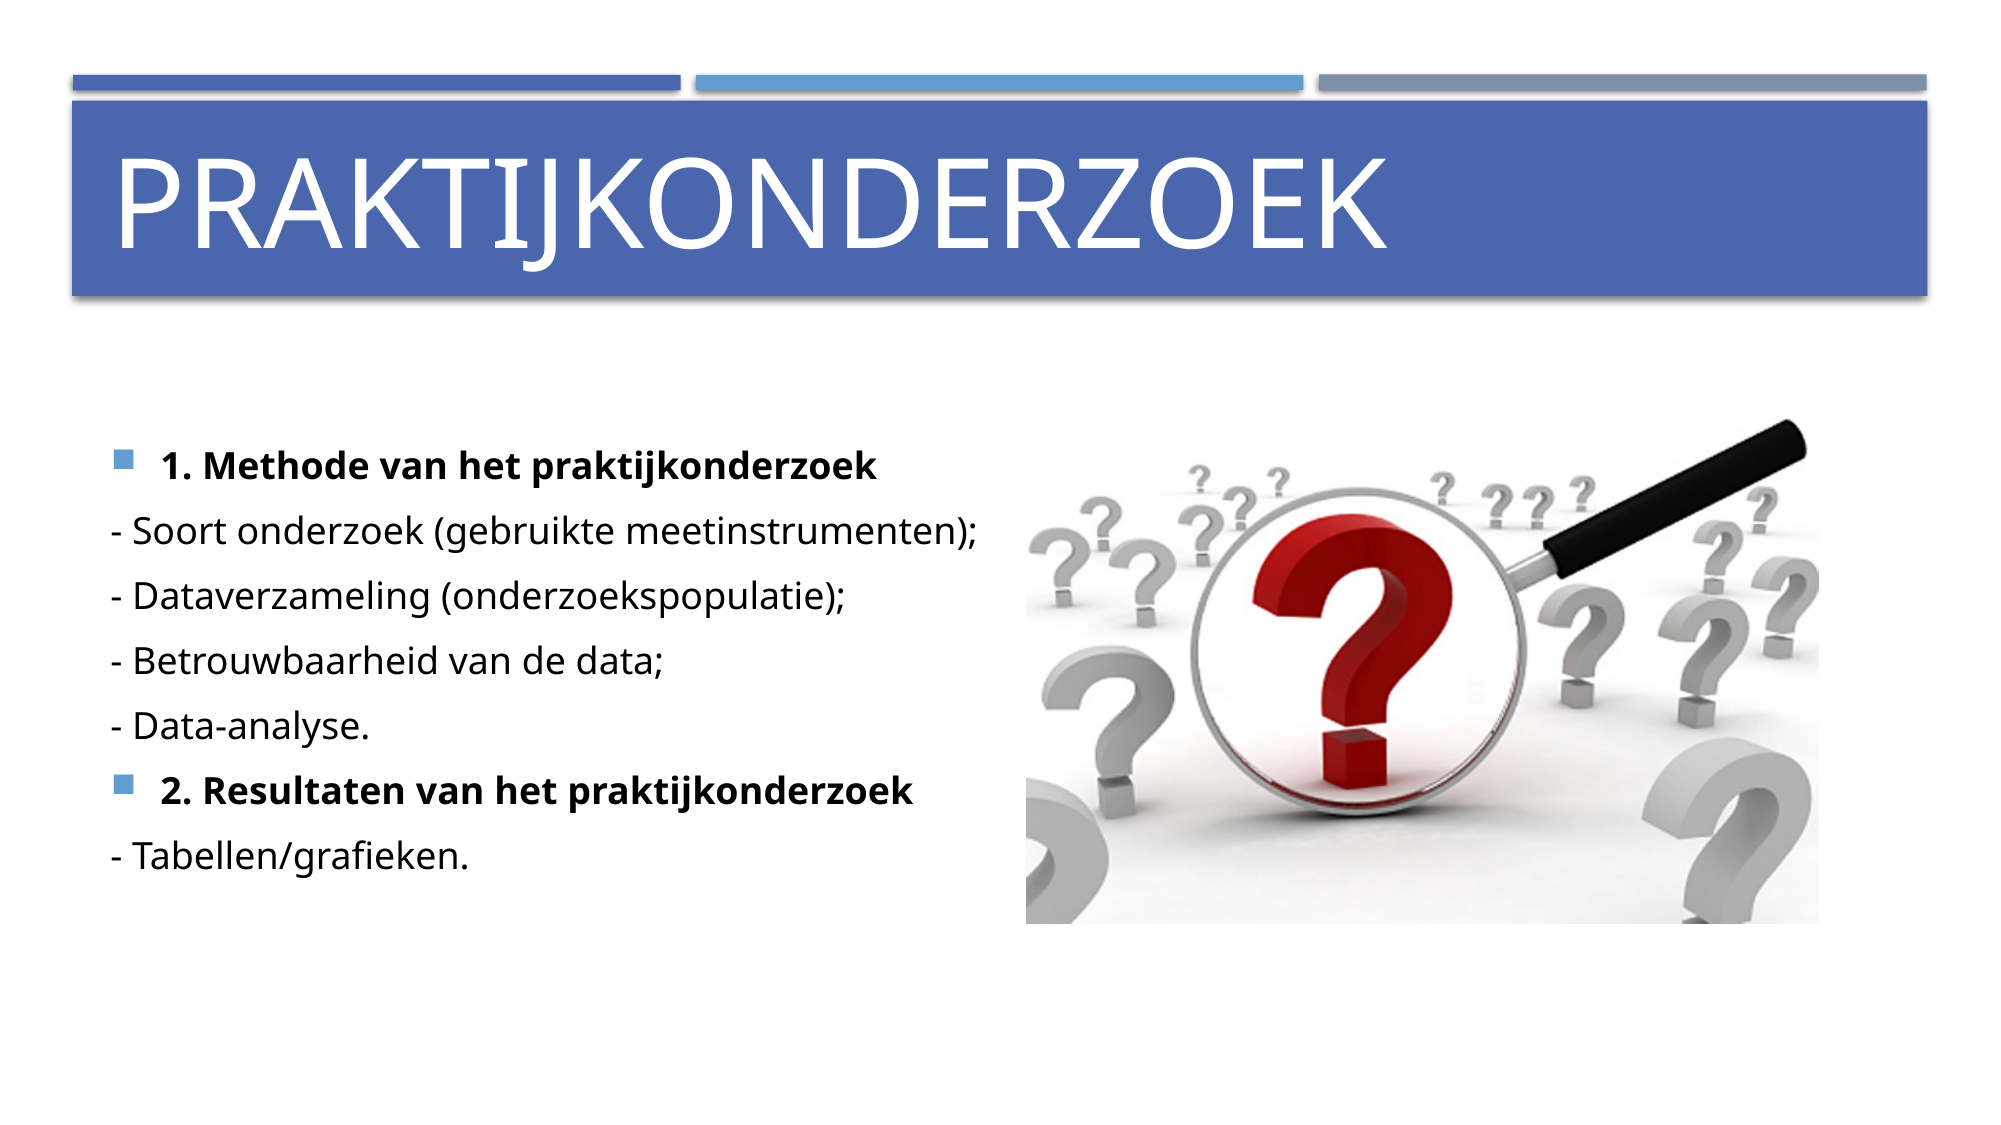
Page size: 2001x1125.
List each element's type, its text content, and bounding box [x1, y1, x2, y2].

title Praktijkonderzoek [95, 115, 1905, 282]
list 1. Methode van het praktijkonderzoek - Soort onderzoek (gebruikte meetinstrumenten); - Dataverzameling (onderzoekspopulatie); - Betrouwbaarheid van de data; - Data-analyse. 2. Resultaten van het praktijkonderzoek - Tabellen/grafieken. [95, 357, 1905, 962]
picture [1025, 395, 1820, 925]
